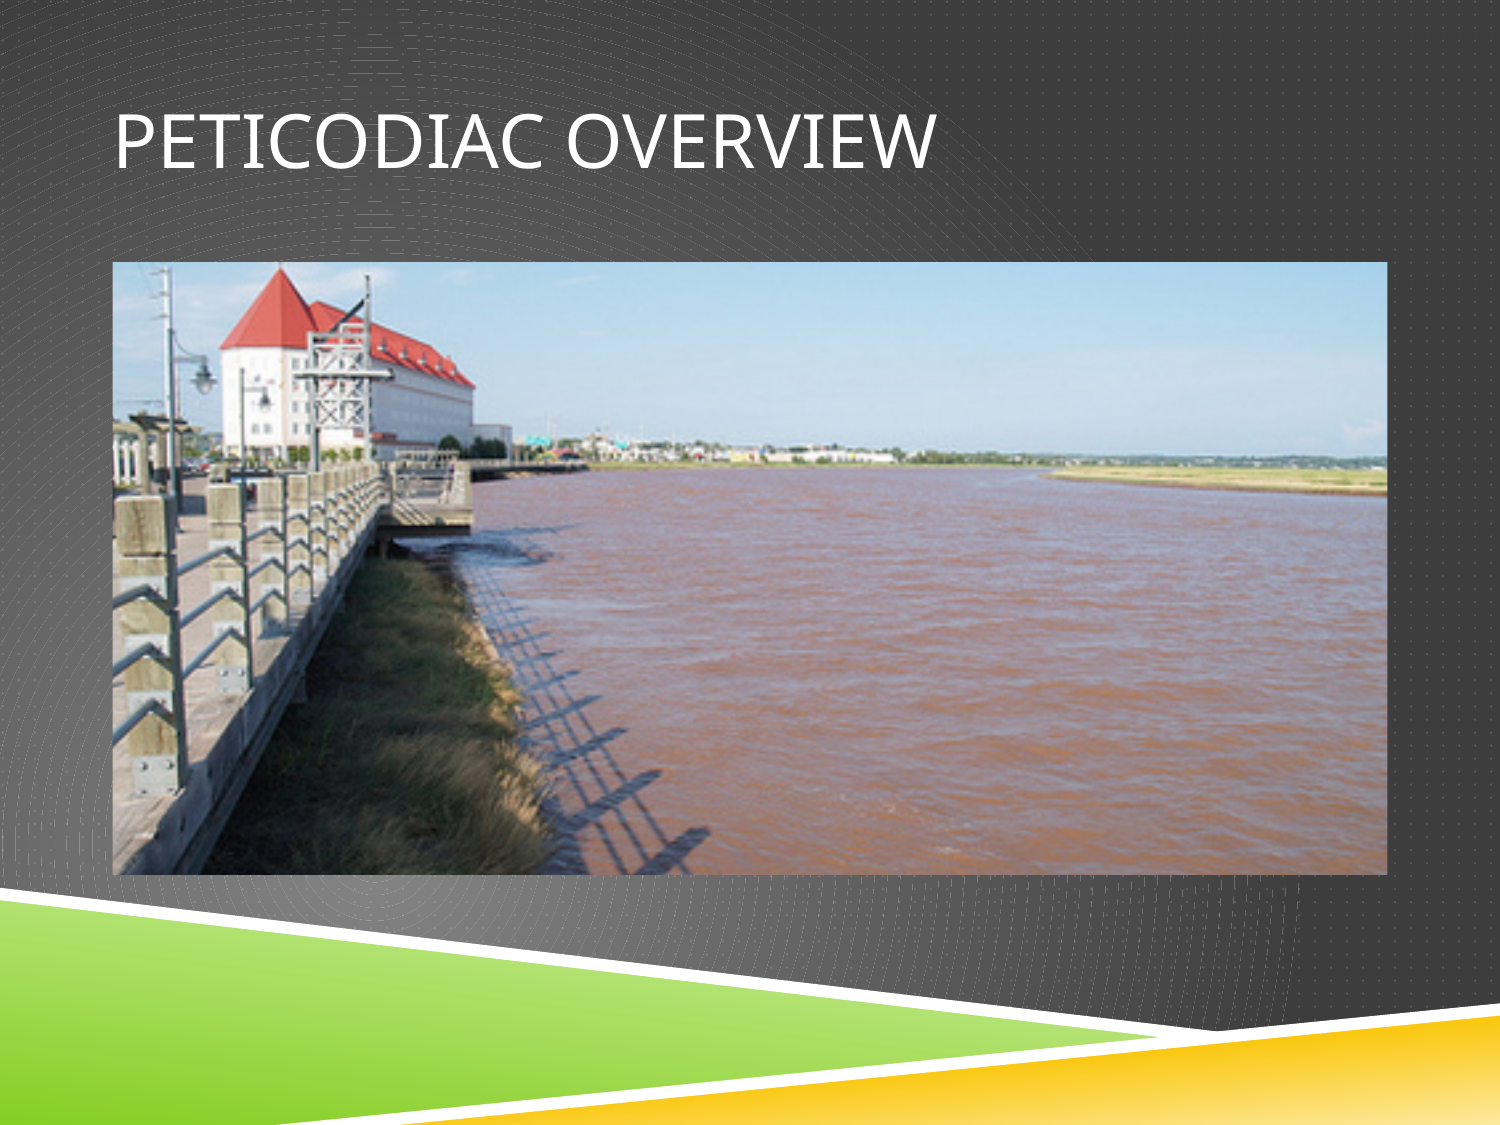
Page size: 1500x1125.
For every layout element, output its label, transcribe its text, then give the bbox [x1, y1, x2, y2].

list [112, 262, 1388, 876]
title Peticodiac overview [112, 45, 1388, 233]
